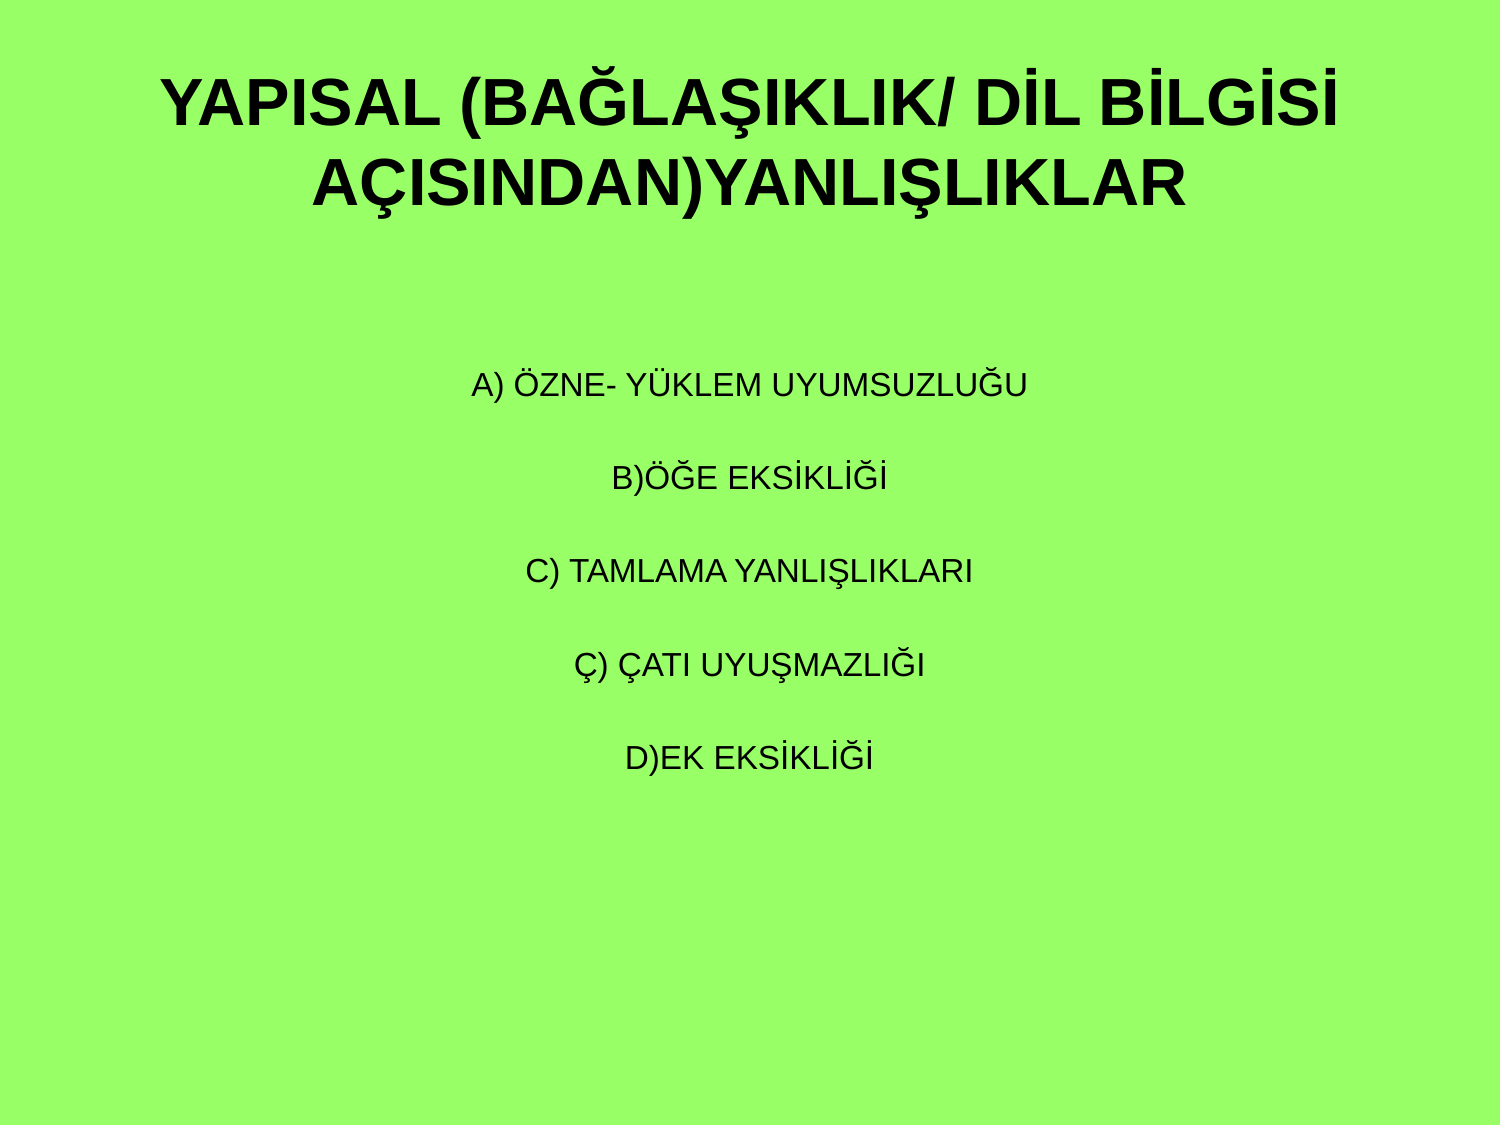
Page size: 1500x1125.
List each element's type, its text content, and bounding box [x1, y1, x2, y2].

list A) ÖZNE- YÜKLEM UYUMSUZLUĞU B)ÖĞE EKSİKLİĞİ C) TAMLAMA YANLIŞLIKLARI Ç) ÇATI UYUŞMAZLIĞI D)EK EKSİKLİĞİ [74, 262, 1426, 1006]
title YAPISAL (BAĞLAŞIKLIK/ DİL BİLGİSİ AÇISINDAN)YANLIŞLIKLAR [74, 44, 1426, 233]
